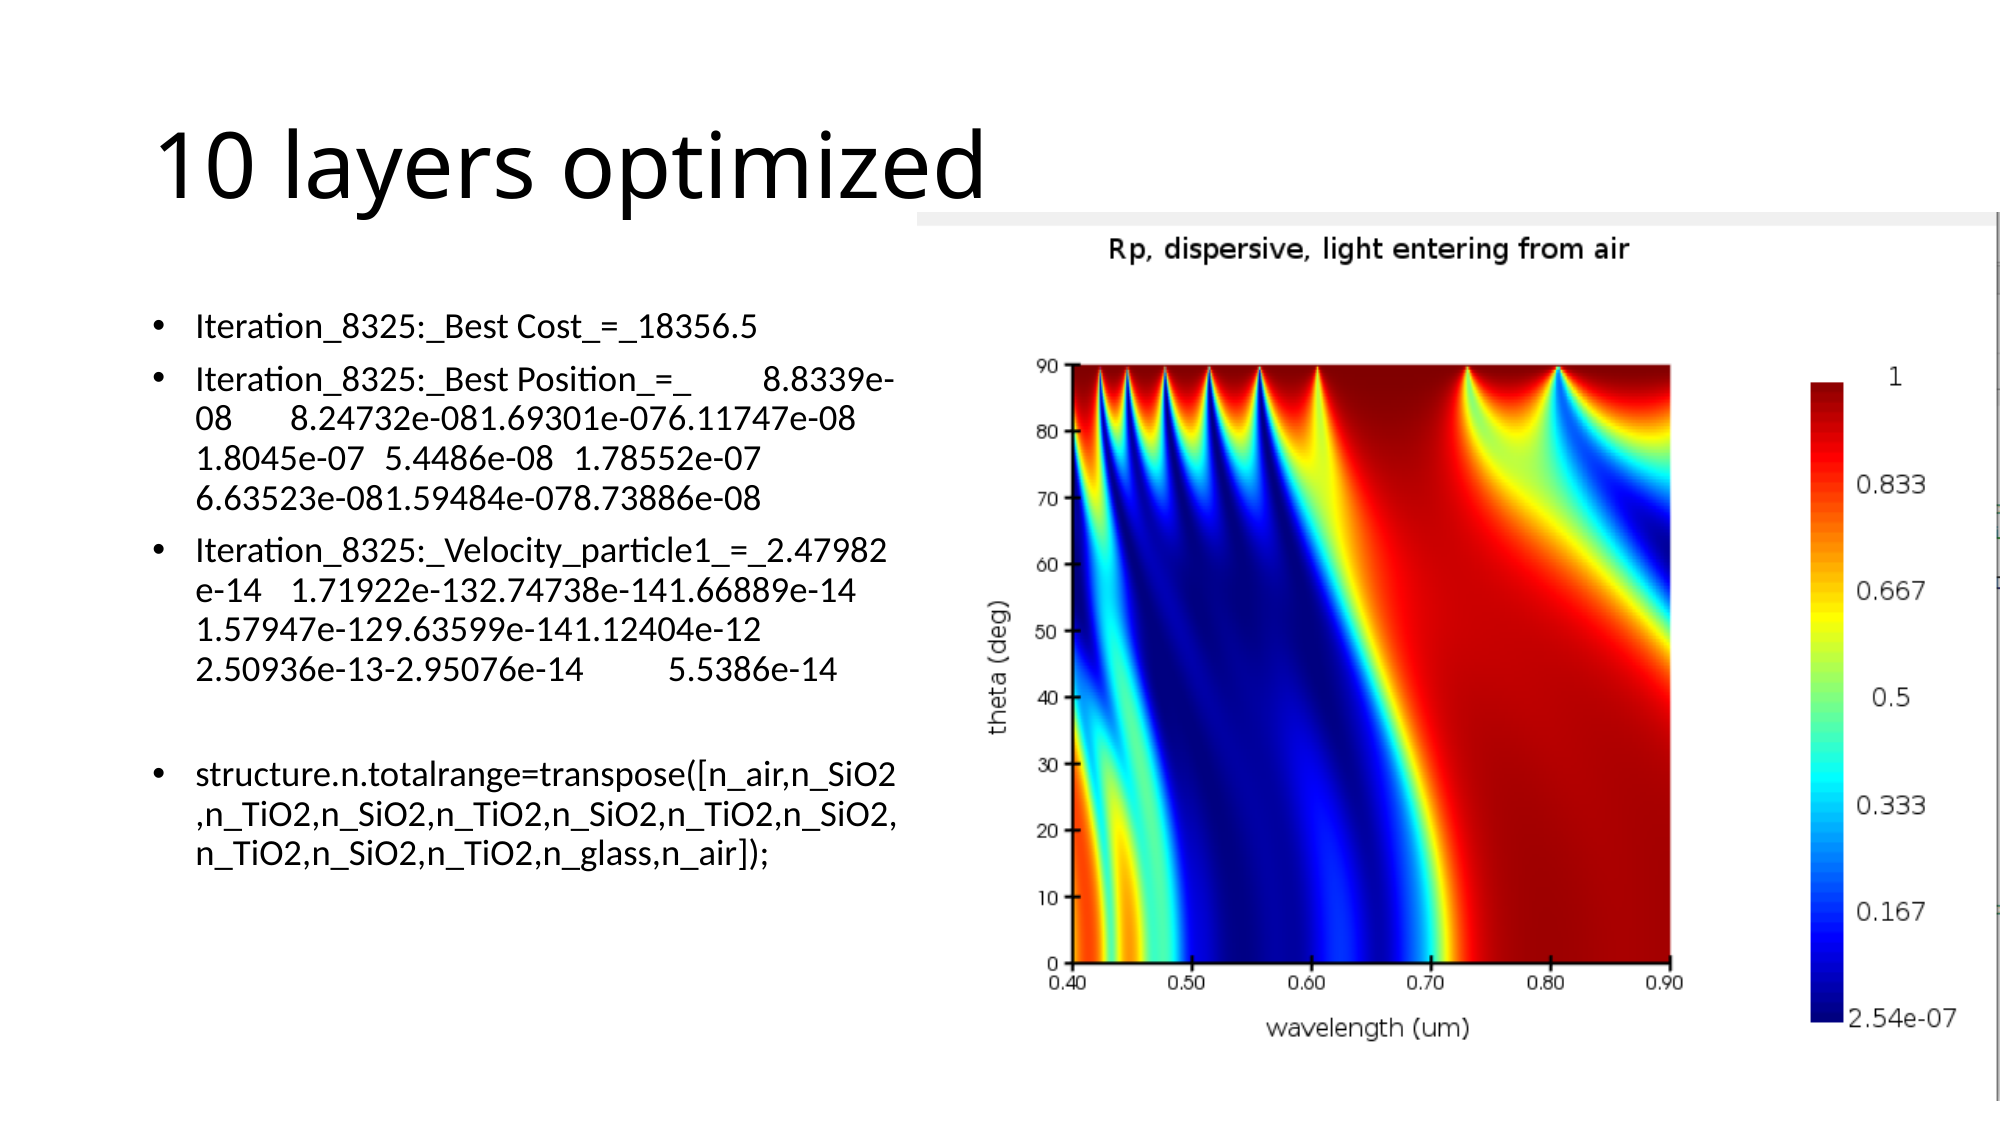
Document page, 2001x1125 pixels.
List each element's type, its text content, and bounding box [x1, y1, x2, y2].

picture [917, 212, 2000, 1101]
list Iteration_8325:_Best Cost_=_18356.5 Iteration_8325:_Best Position_=_ 8.8339e-08 8.24732e-08 1.69301e-07 6.11747e-08 1.8045e-07 5.4486e-08 1.78552e-07 6.63523e-08 1.59484e-07 8.73886e-08 Iteration_8325:_Velocity_particle1_=_2.47982e-14 1.71922e-13 2.74738e-14 1.66889e-14 1.57947e-12 9.63599e-14 1.12404e-12 2.50936e-13 -2.95076e-14 5.5386e-14 structure.n.totalrange=transpose([n_air,n_SiO2,n_TiO2,n_SiO2,n_TiO2,n_SiO2,n_TiO2,n_SiO2,n_TiO2,n_SiO2,n_TiO2,n_glass,n_air]); [137, 299, 917, 1014]
title 10 layers optimized [137, 59, 1863, 278]
